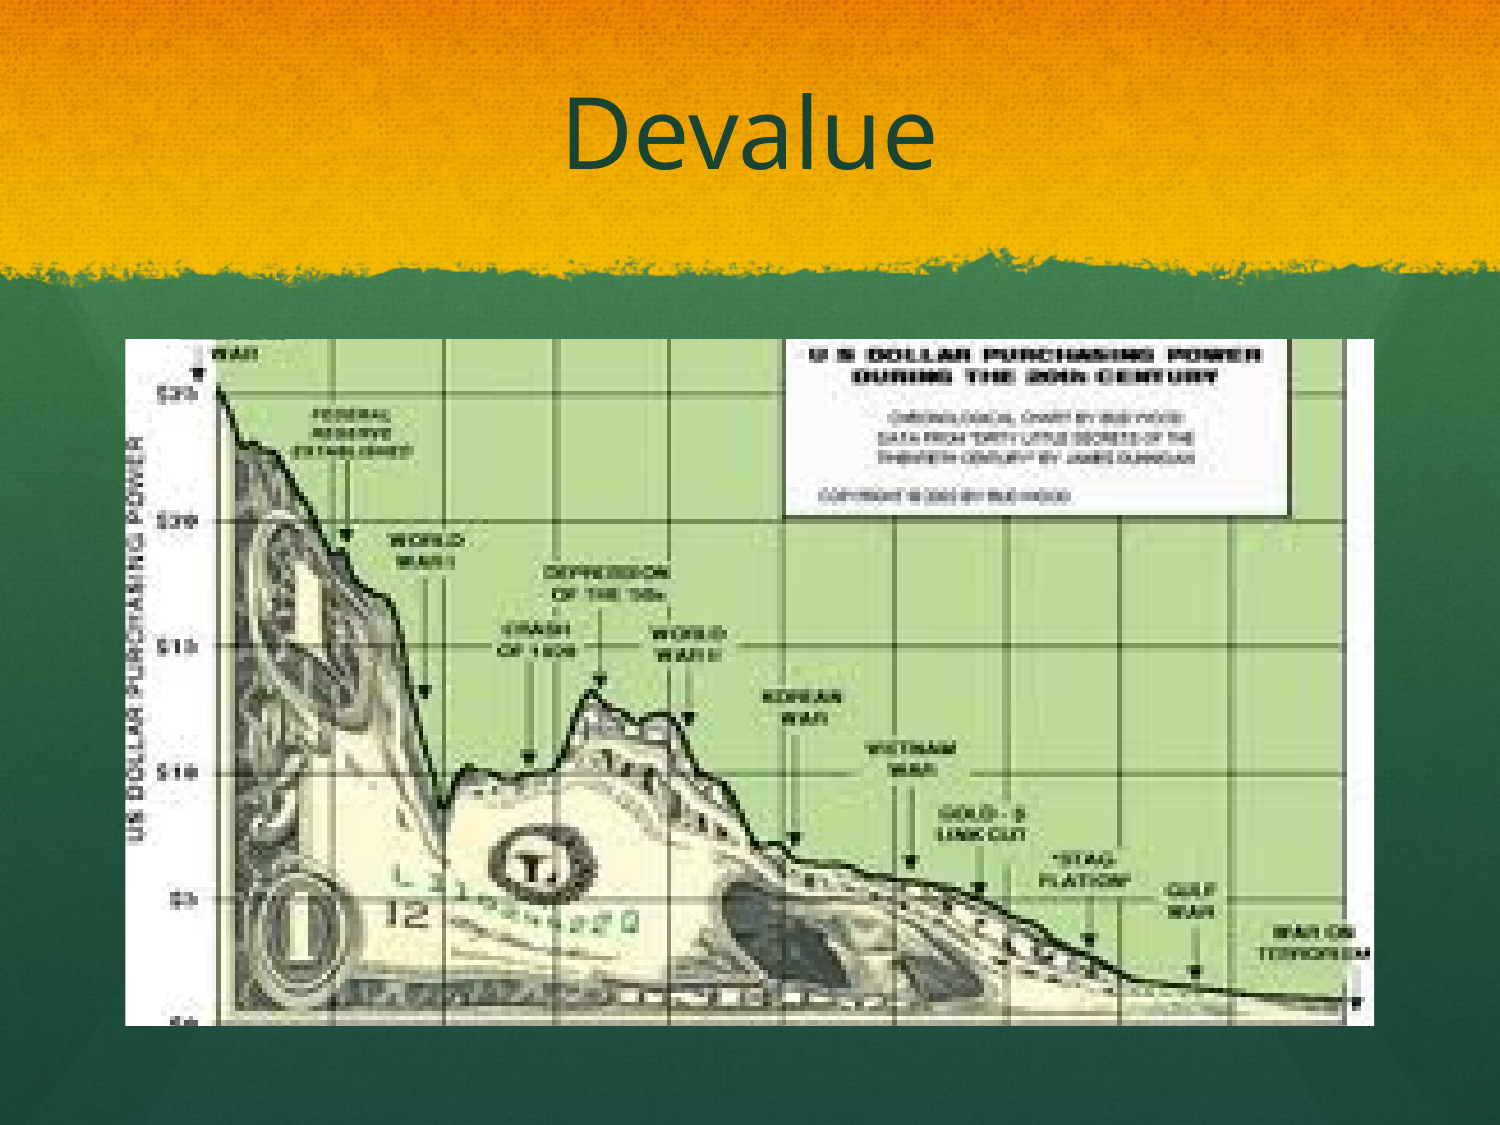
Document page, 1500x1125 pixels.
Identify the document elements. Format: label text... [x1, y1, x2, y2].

title Devalue [125, 13, 1375, 246]
picture [0, 0, 1500, 1125]
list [124, 339, 1375, 1027]
